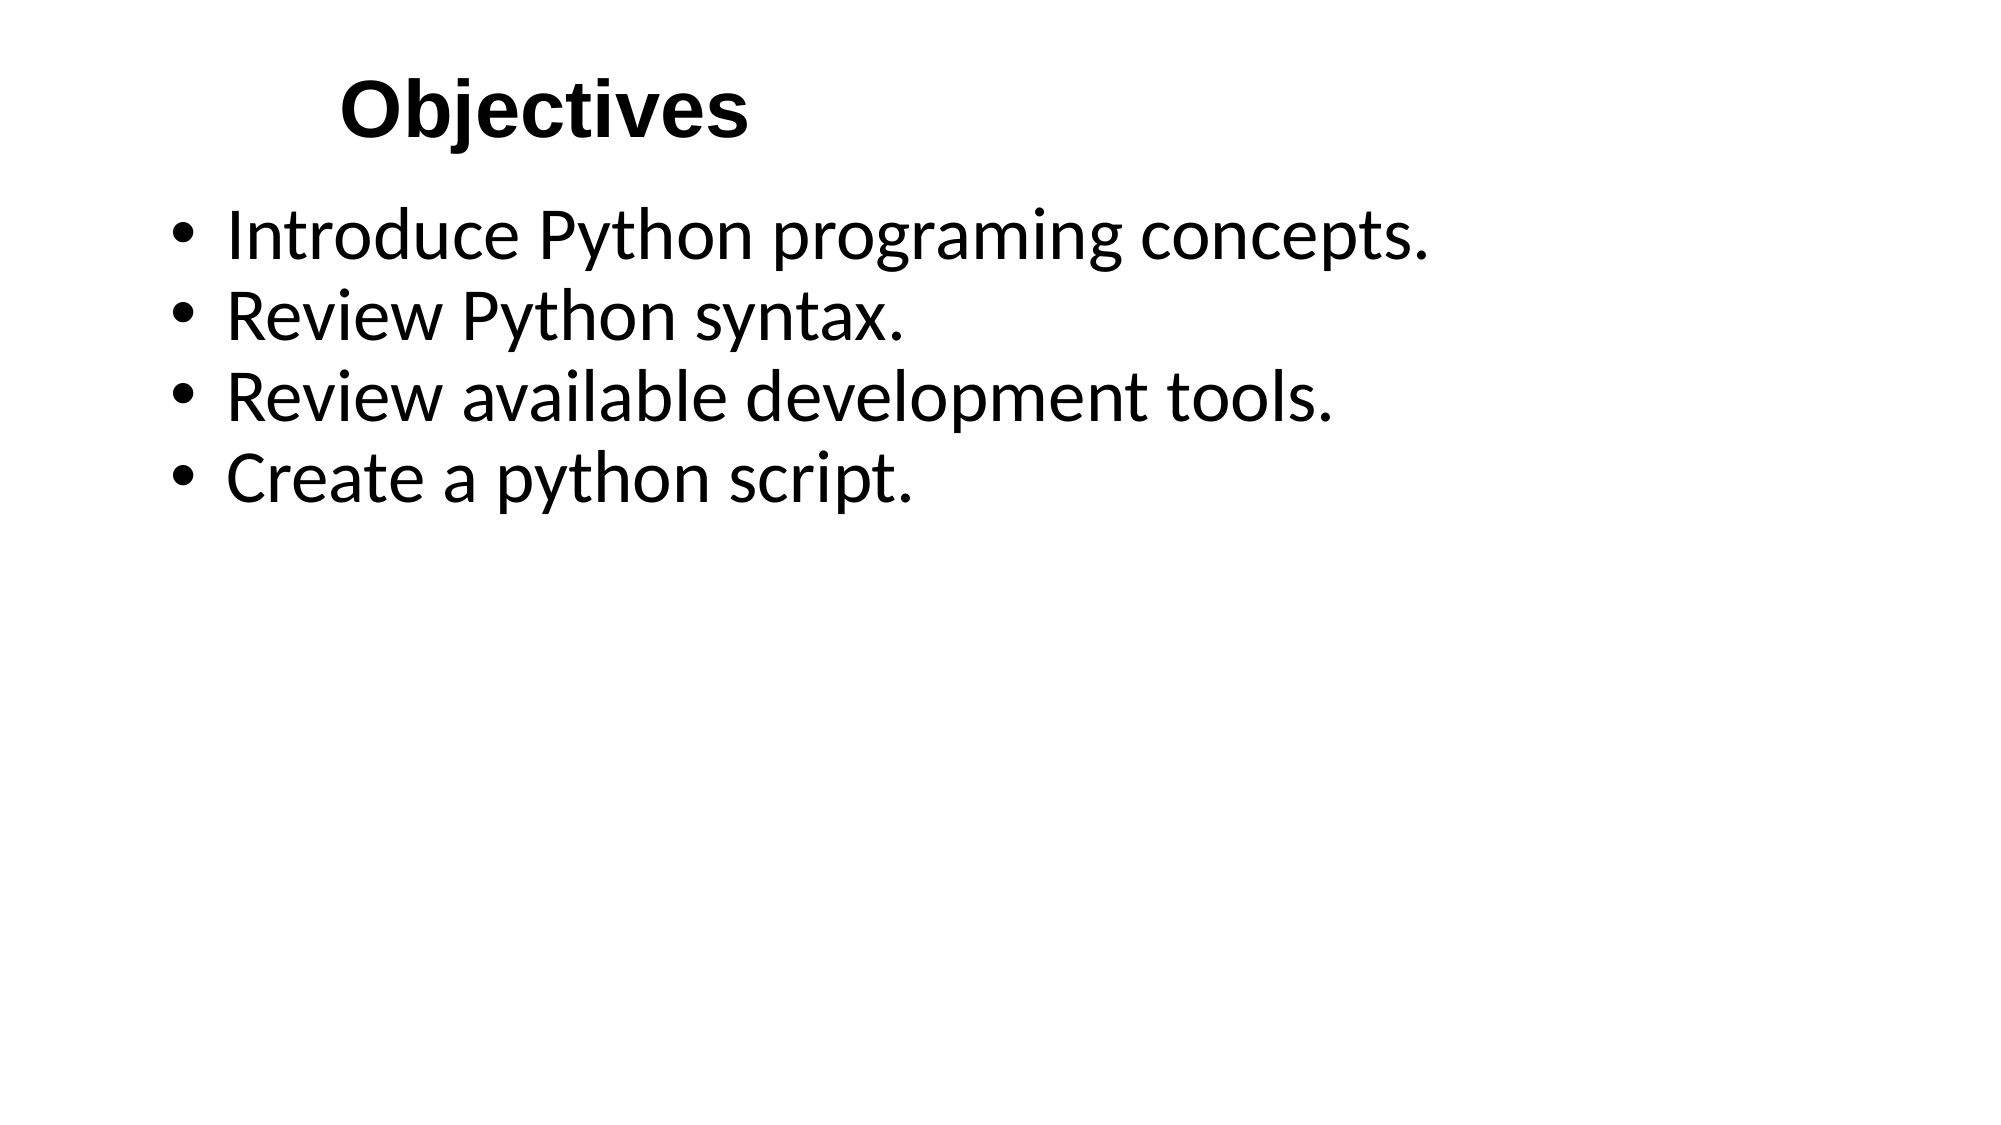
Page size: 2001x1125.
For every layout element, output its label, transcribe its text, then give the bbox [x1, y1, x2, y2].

list Introduce Python programing concepts. Review Python syntax. Review available development tools. Create a python script. [154, 187, 1675, 1025]
title Objectives [324, 37, 1550, 163]
